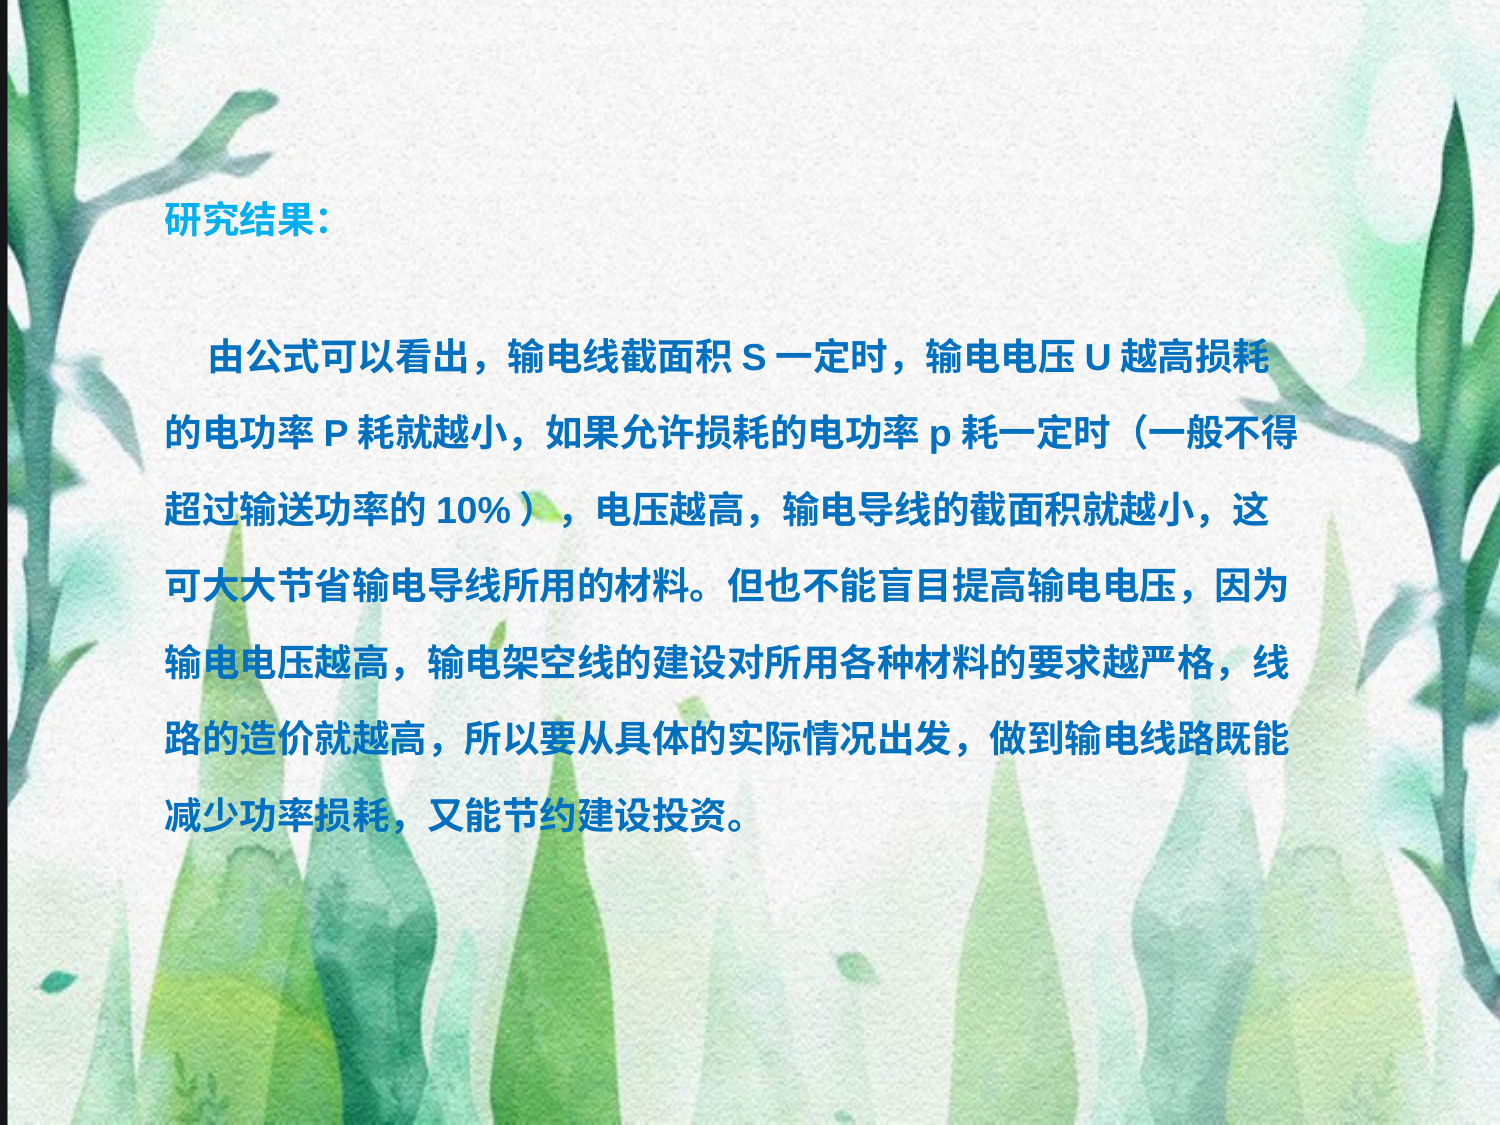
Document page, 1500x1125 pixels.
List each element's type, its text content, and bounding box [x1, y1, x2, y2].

picture [0, 0, 1500, 1125]
subtitle 研究结果： 由公式可以看出，输电线截面积S一定时，输电电压U越高损耗的电功率P耗就越小，如果允许损耗的电功率p耗一定时（一般不得超过输送功率的10%），电压越高，输电导线的截面积就越小，这可大大节省输电导线所用的材料。但也不能盲目提高输电电压，因为输电电压越高，输电架空线的建设对所用各种材料的要求越严格，线路的造价就越高，所以要从具体的实际情况出发，做到输电线路既能减少功率损耗，又能节约建设投资。 [149, 136, 1315, 1025]
